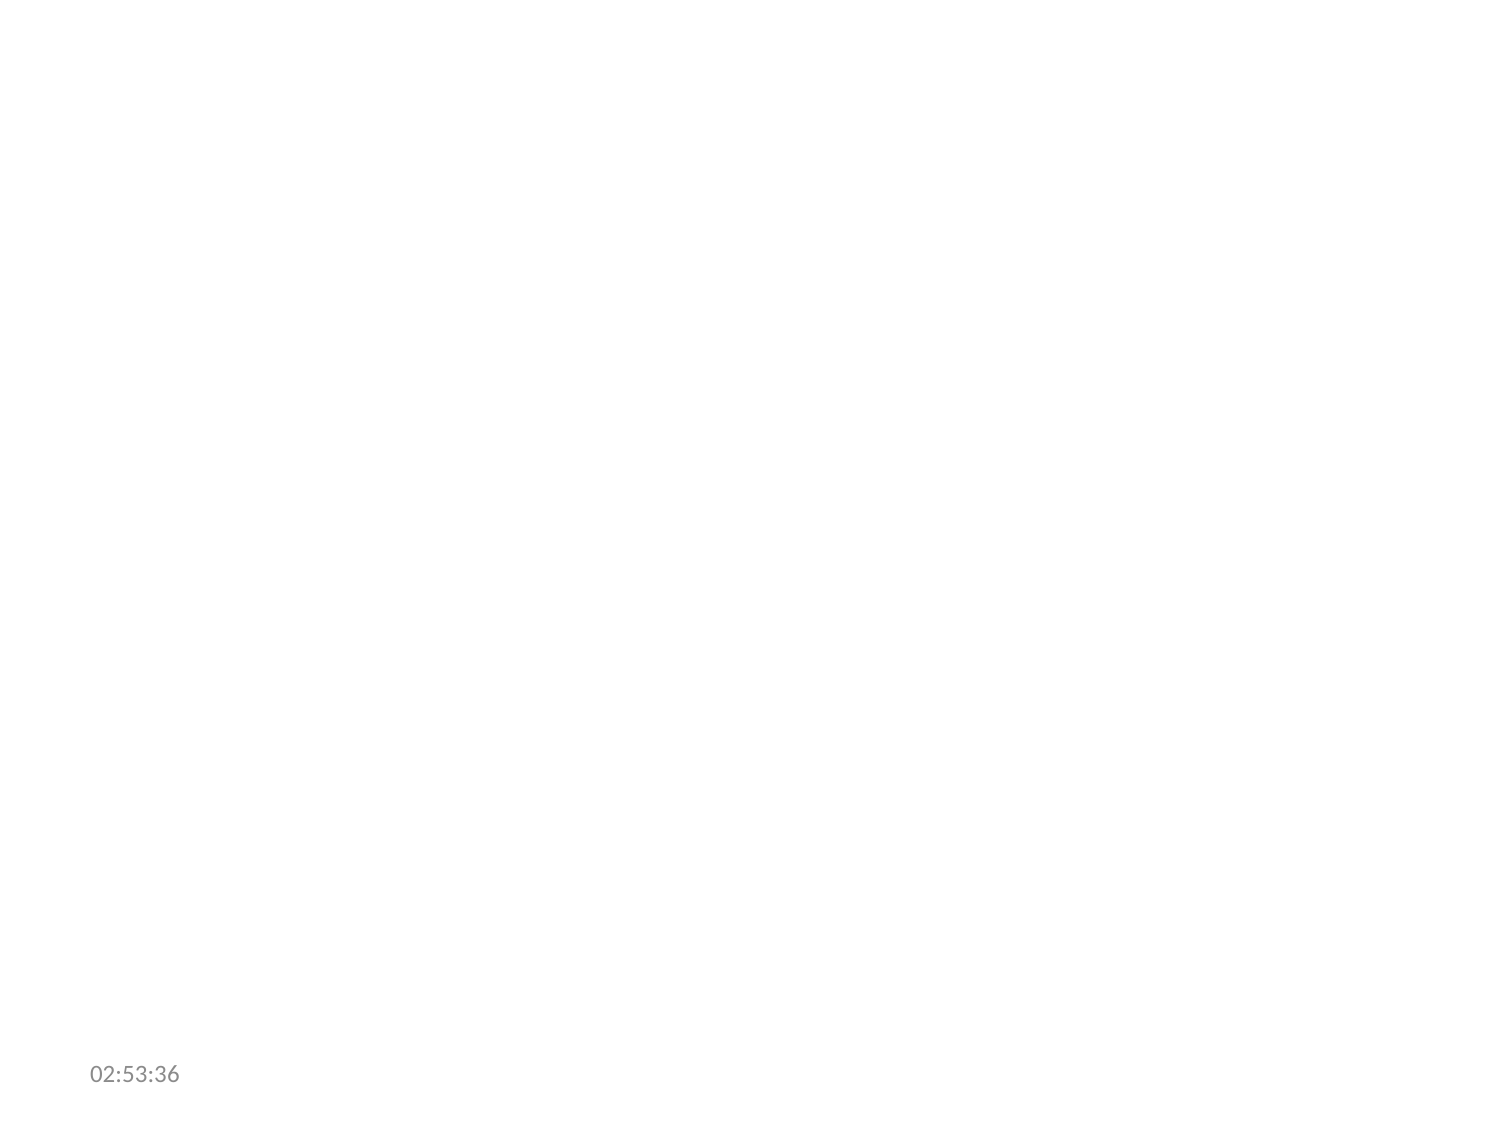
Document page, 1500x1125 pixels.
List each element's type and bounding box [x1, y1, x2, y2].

slide_number [75, 1042, 425, 1103]
